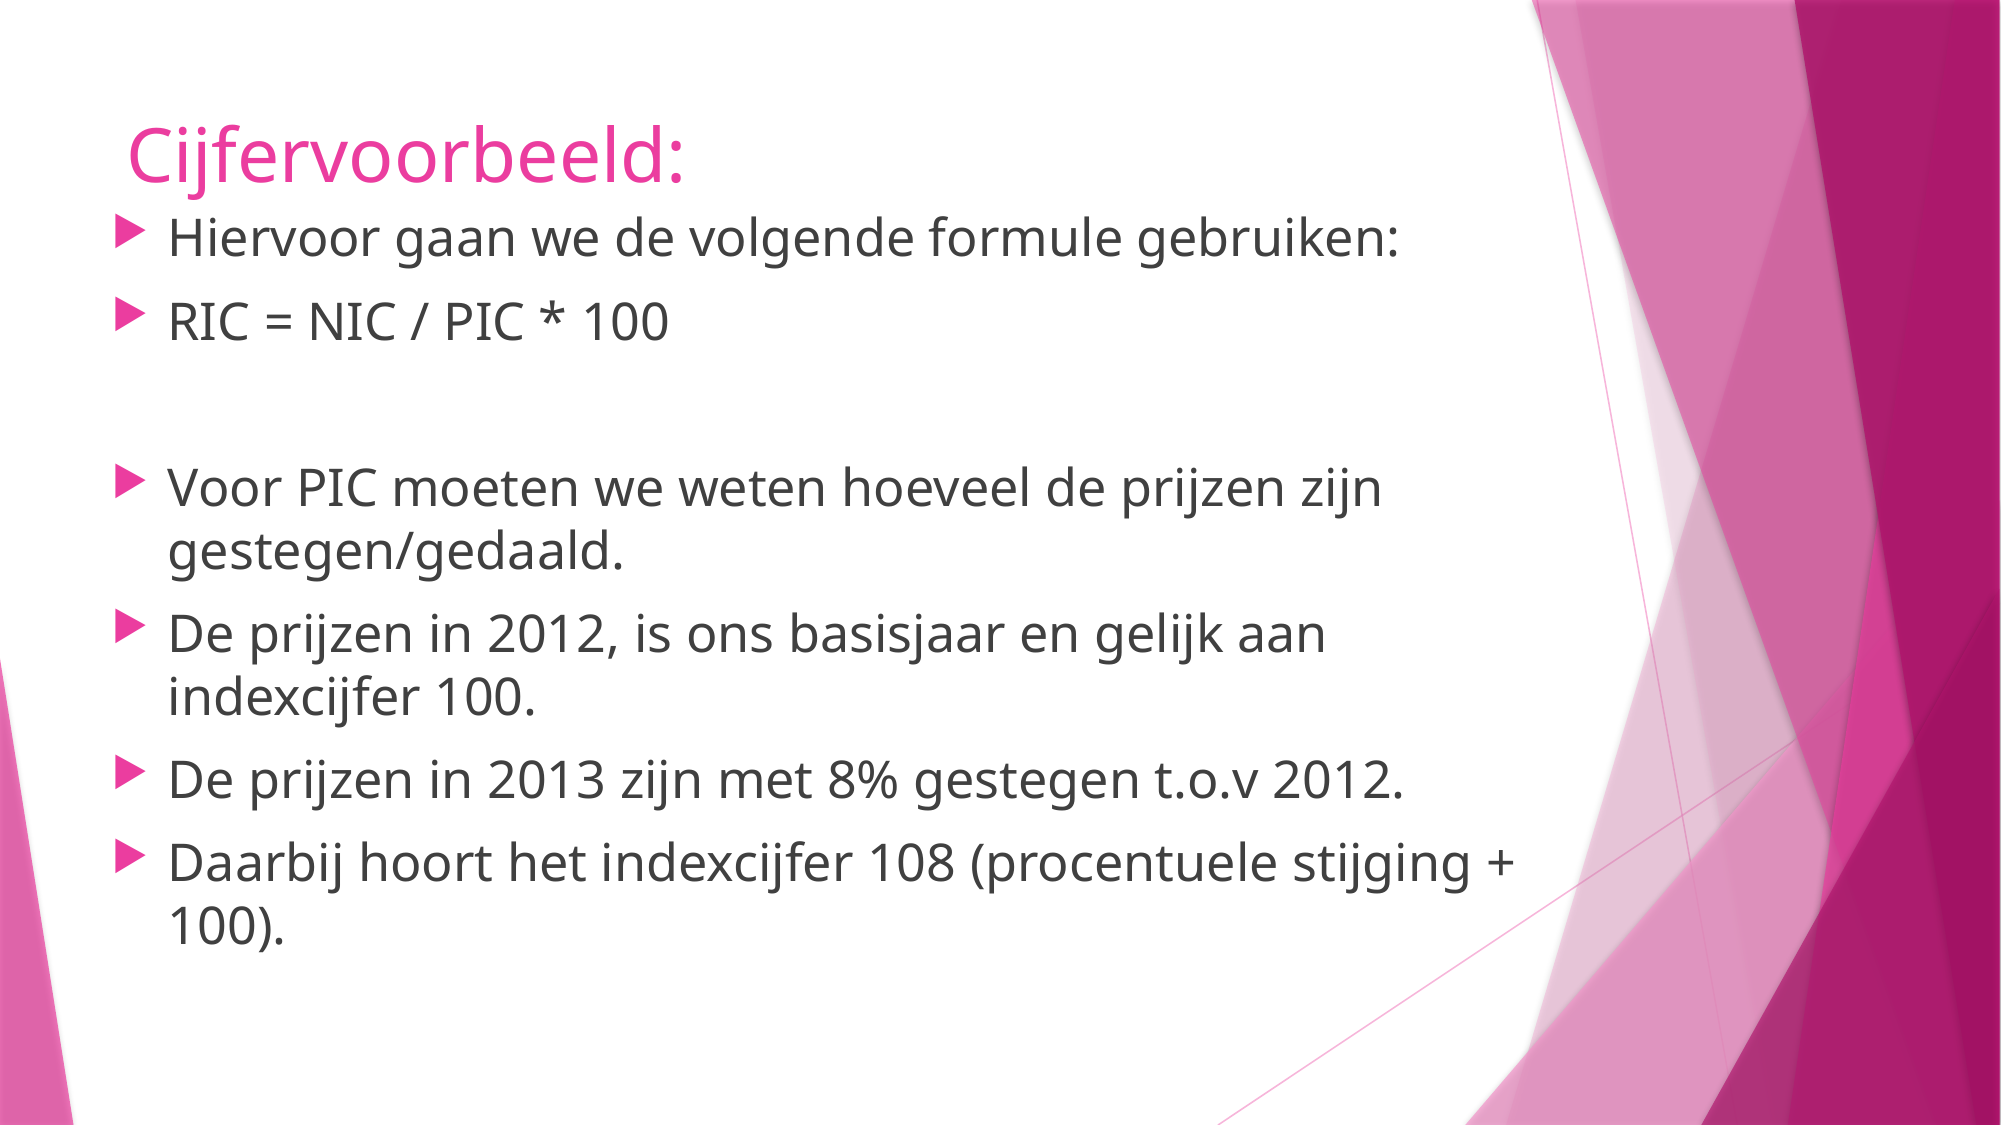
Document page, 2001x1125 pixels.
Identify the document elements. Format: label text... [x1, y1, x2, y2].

title Cijfervoorbeeld: [111, 99, 1522, 197]
list Hiervoor gaan we de volgende formule gebruiken: RIC = NIC / PIC * 100 Voor PIC moeten we weten hoeveel de prijzen zijn gestegen/gedaald. De prijzen in 2012, is ons basisjaar en gelijk aan indexcijfer 100. De prijzen in 2013 zijn met 8% gestegen t.o.v 2012. Daarbij hoort het indexcijfer 108 (procentuele stijging + 100). [96, 197, 1591, 1080]
